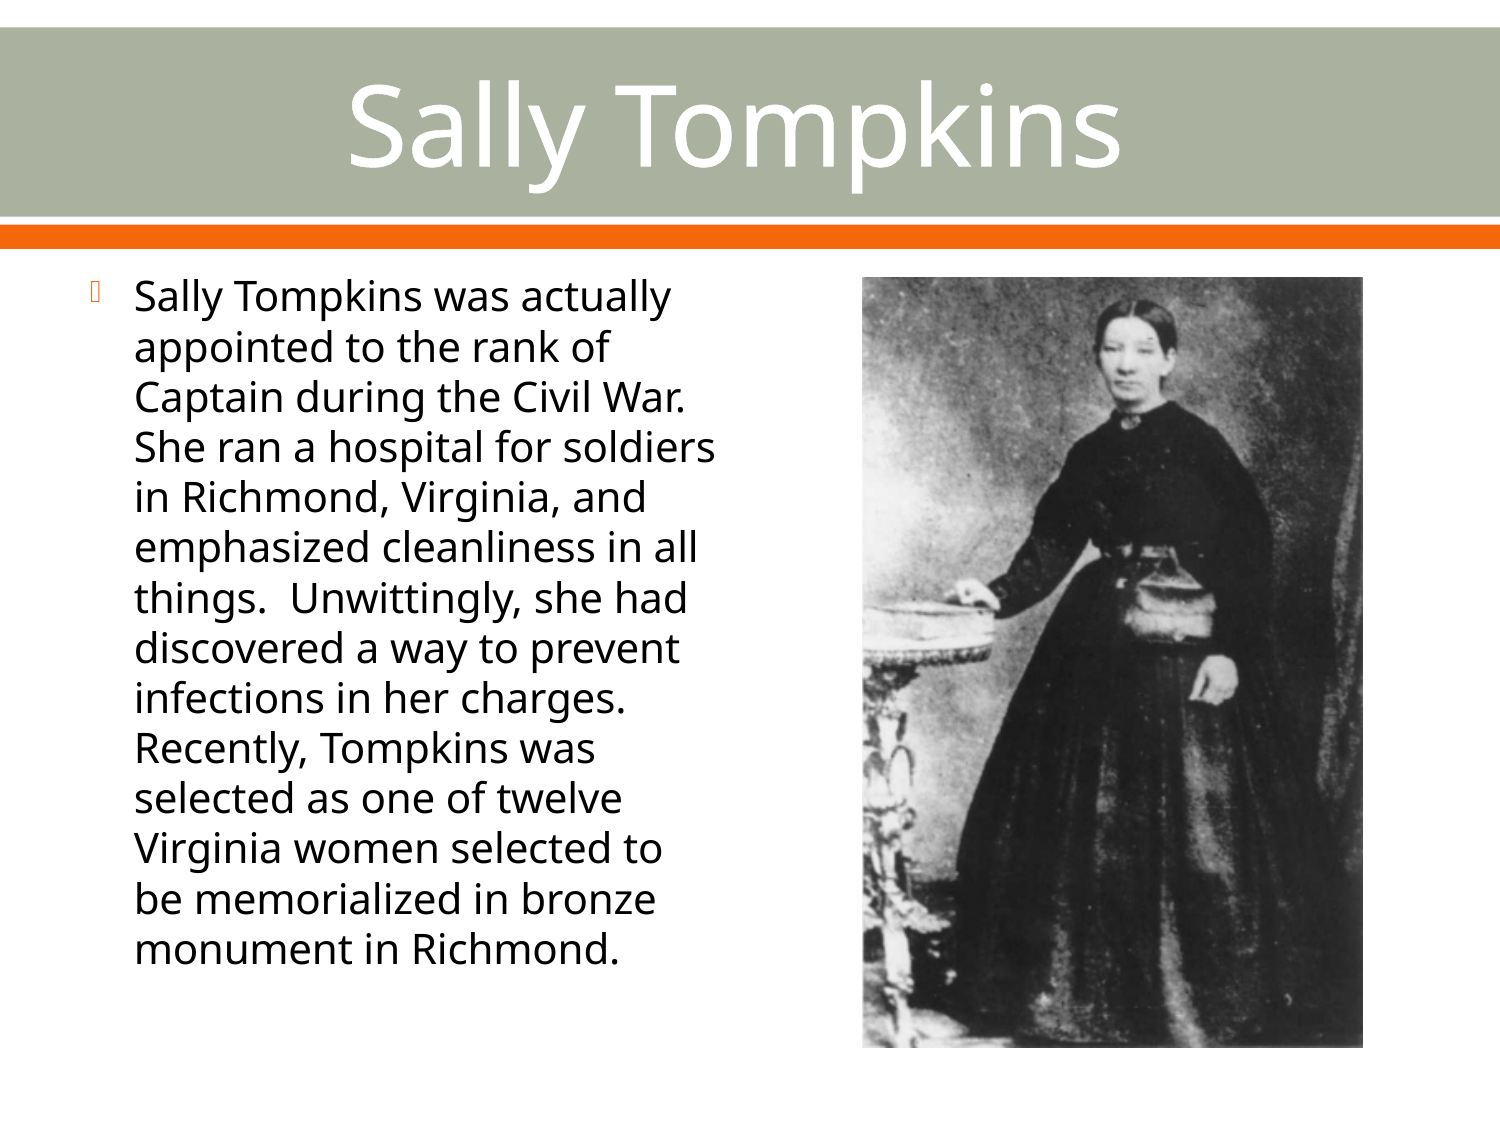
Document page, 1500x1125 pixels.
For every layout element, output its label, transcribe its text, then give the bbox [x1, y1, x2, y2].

list Sally Tompkins was actually appointed to the rank of Captain during the Civil War. She ran a hospital for soldiers in Richmond, Virginia, and emphasized cleanliness in all things. Unwittingly, she had discovered a way to prevent infections in her charges. Recently, Tompkins was selected as one of twelve Virginia women selected to be memorialized in bronze monument in Richmond. [75, 262, 738, 1005]
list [862, 276, 1363, 1049]
title Sally Tompkins [75, 29, 1425, 213]
